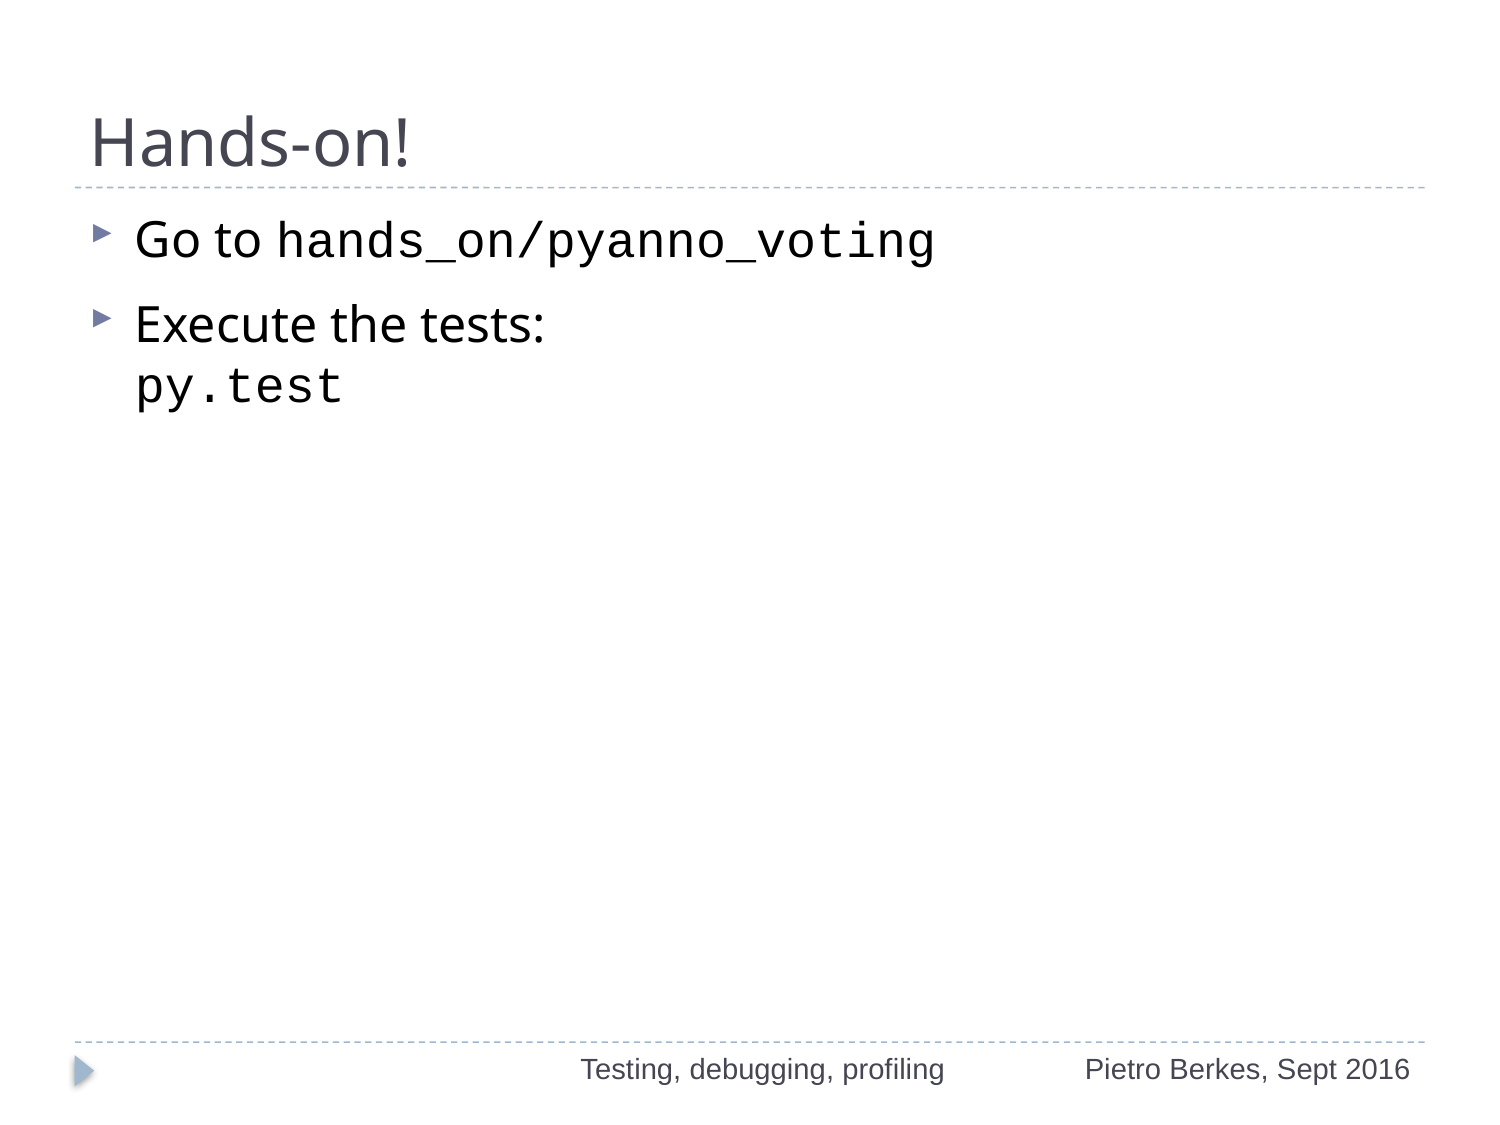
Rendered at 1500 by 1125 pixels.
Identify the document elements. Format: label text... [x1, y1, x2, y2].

list Go to hands_on/pyanno_voting Execute the tests: py.test [75, 200, 1425, 1010]
title Hands-on! [75, 24, 1425, 188]
footer Testing, debugging, profiling [475, 1042, 1051, 1103]
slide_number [1051, 1042, 1426, 1103]
